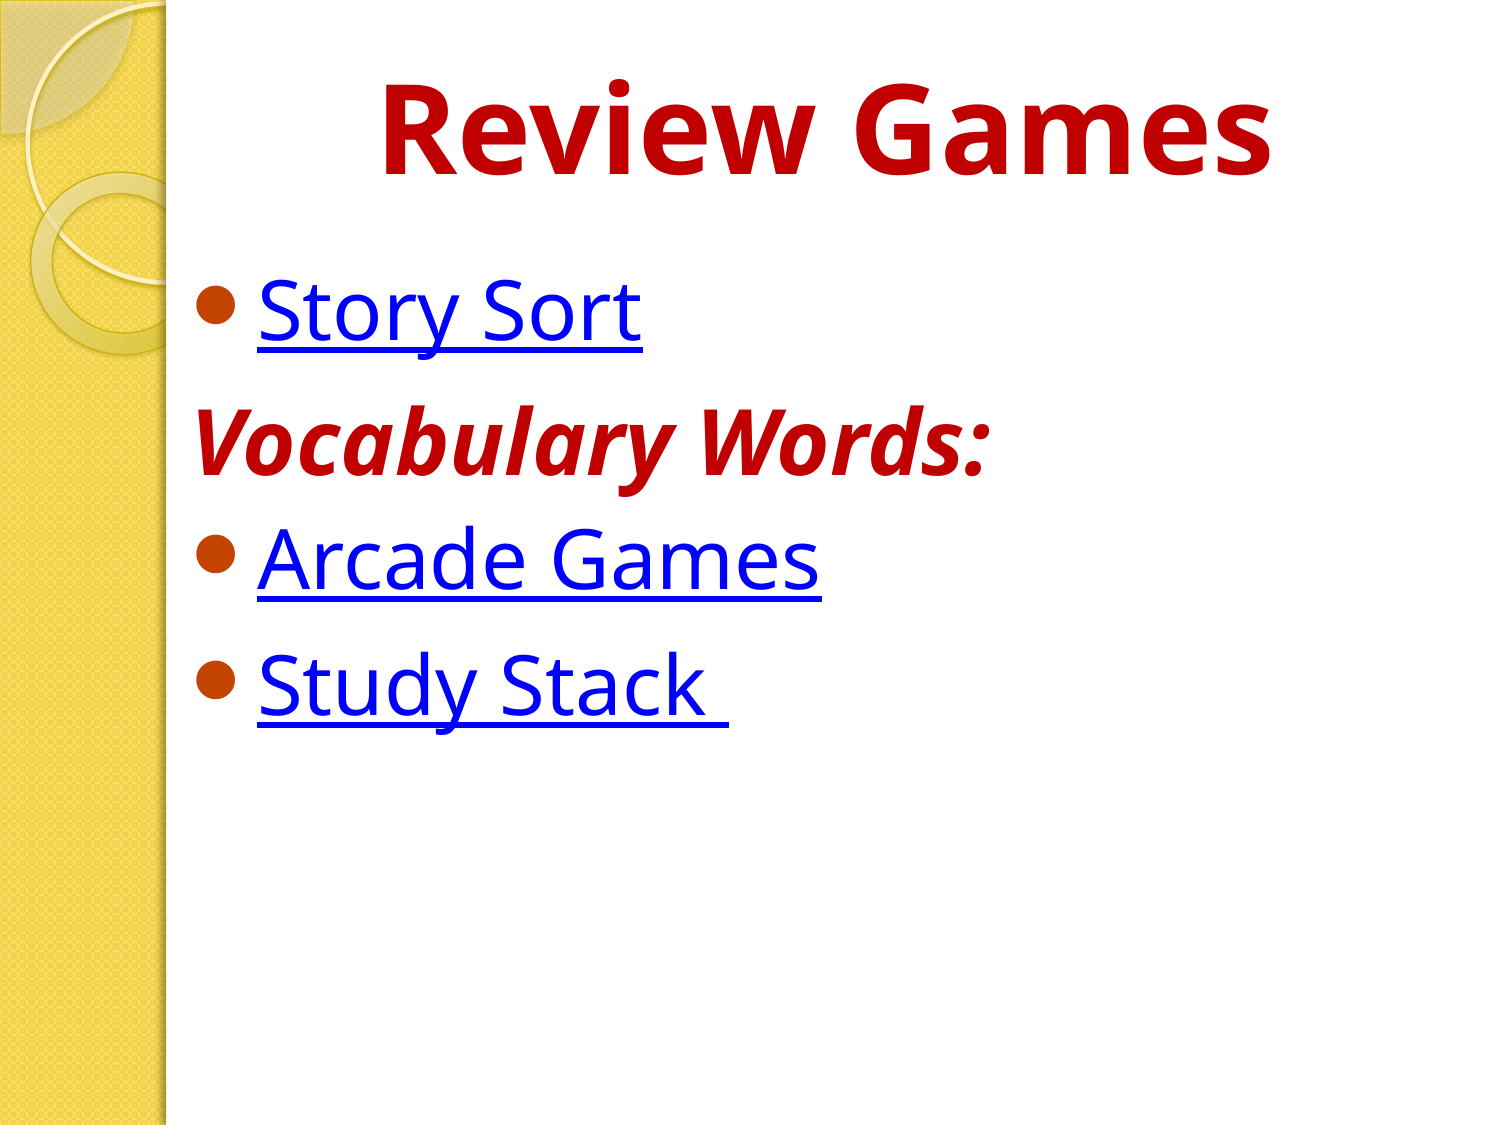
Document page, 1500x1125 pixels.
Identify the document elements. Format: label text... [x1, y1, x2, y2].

list Story Sort Vocabulary Words: Arcade Games Study Stack [162, 249, 1463, 1050]
title Review Games [187, 50, 1463, 200]
